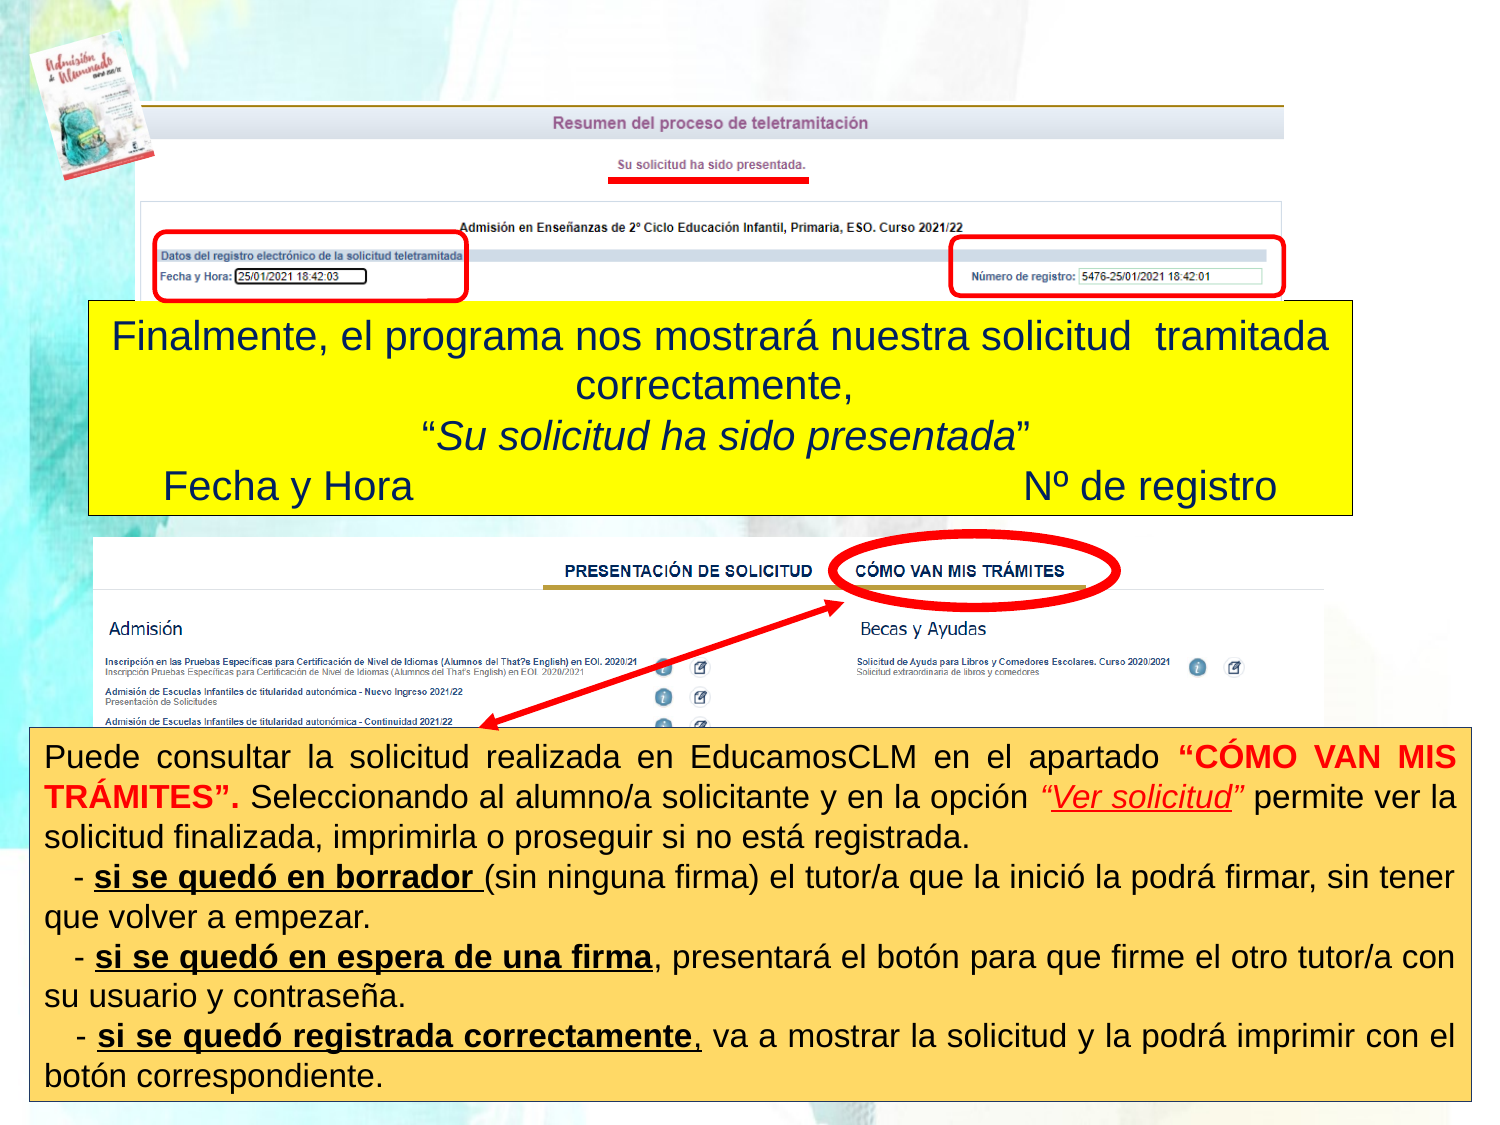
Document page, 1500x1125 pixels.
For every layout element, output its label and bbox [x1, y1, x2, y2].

text_box [478, 602, 845, 728]
picture [0, 0, 1500, 1125]
